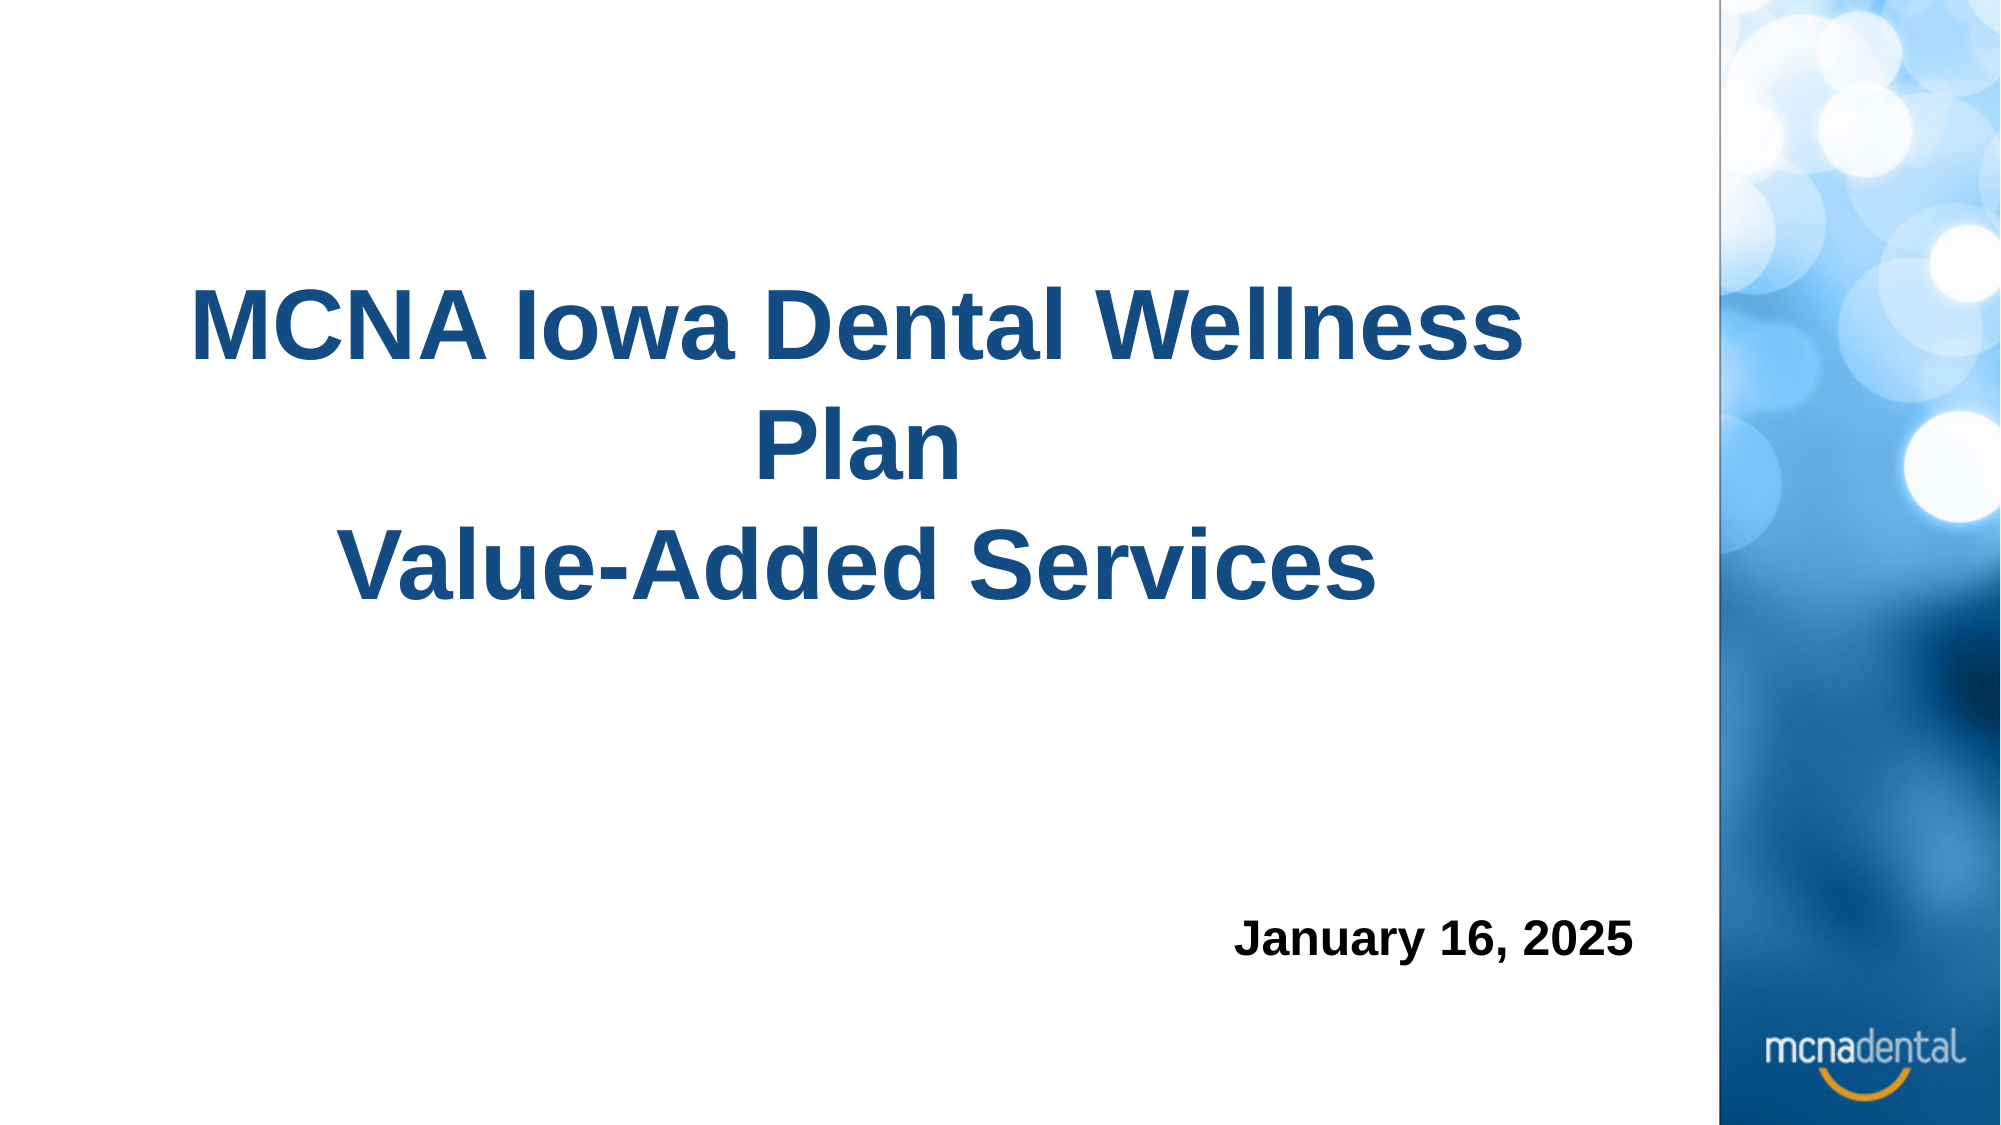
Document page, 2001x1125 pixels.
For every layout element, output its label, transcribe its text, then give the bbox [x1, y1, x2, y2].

picture [0, 0, 2001, 1125]
subtitle January 16, 2025 [652, 831, 1649, 966]
title MCNA Iowa Dental Wellness Plan Value-Added Services [78, 269, 1639, 610]
